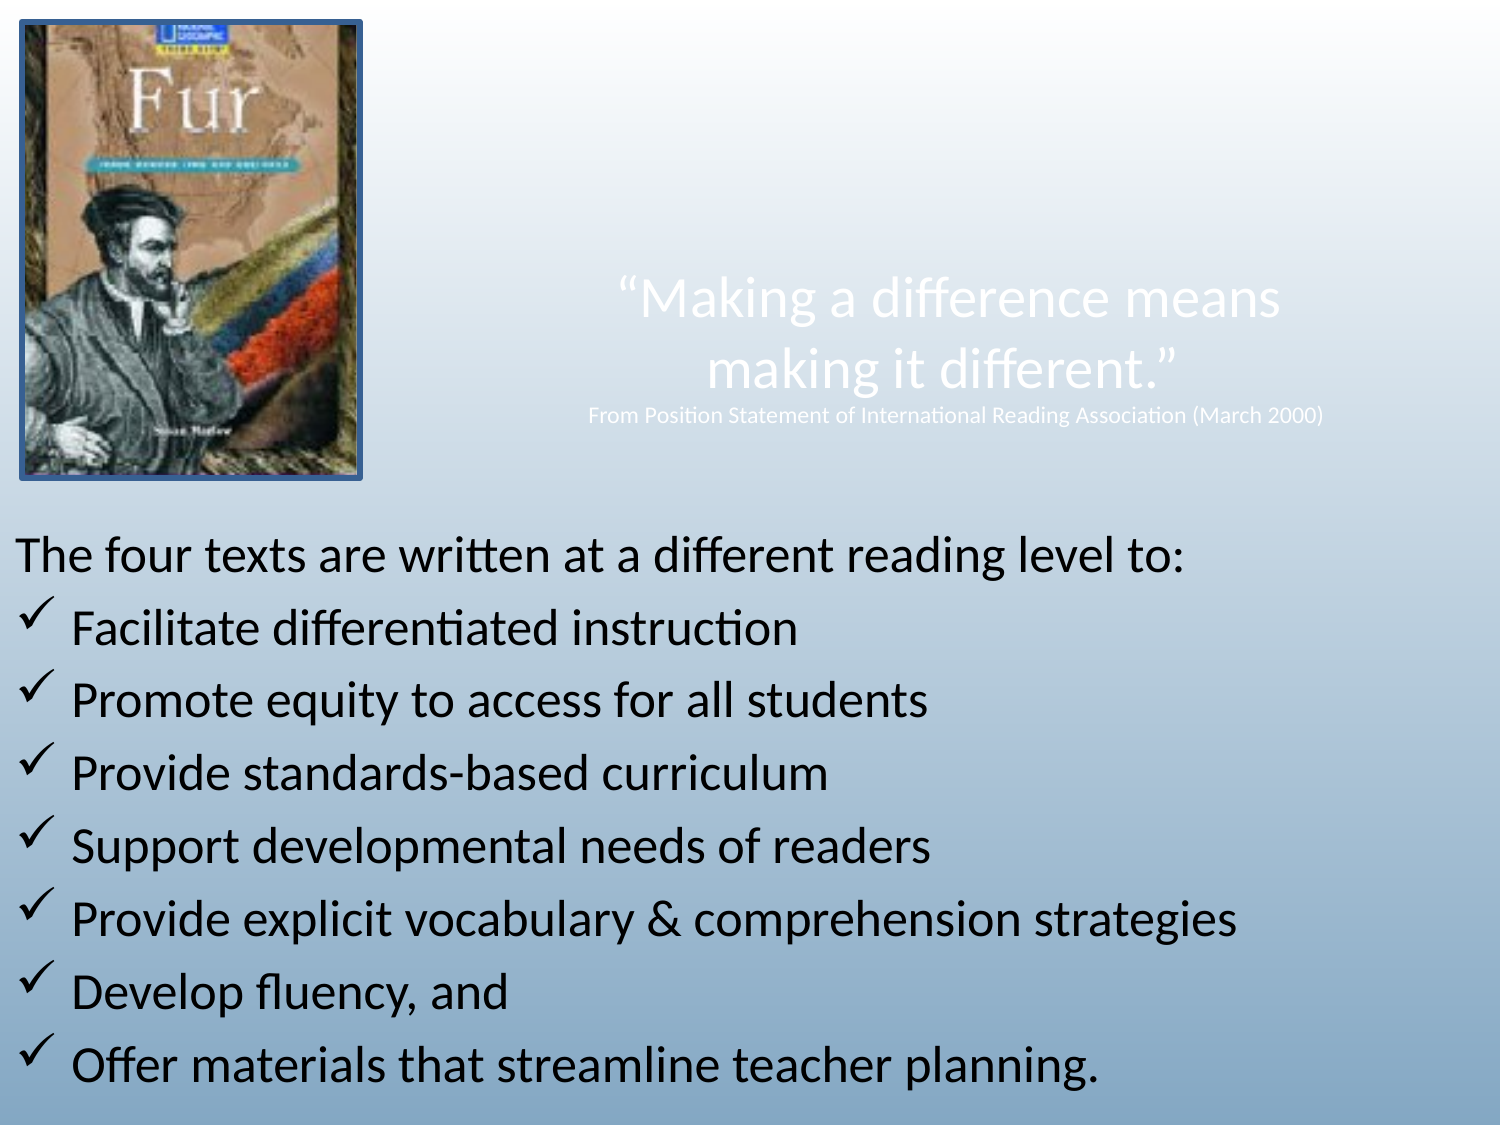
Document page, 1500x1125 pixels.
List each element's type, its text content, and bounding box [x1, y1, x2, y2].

list The four texts are written at a different reading level to: Facilitate differentiated instruction Promote equity to access for all students Provide standards-based curriculum Support developmental needs of readers Provide explicit vocabulary & comprehension strategies Develop fluency, and Offer materials that streamline teacher planning. [0, 512, 1500, 1043]
title “Making a difference means making it different.” From Position Statement of International Reading Association (March 2000) [412, 249, 1500, 438]
picture [24, 24, 357, 476]
